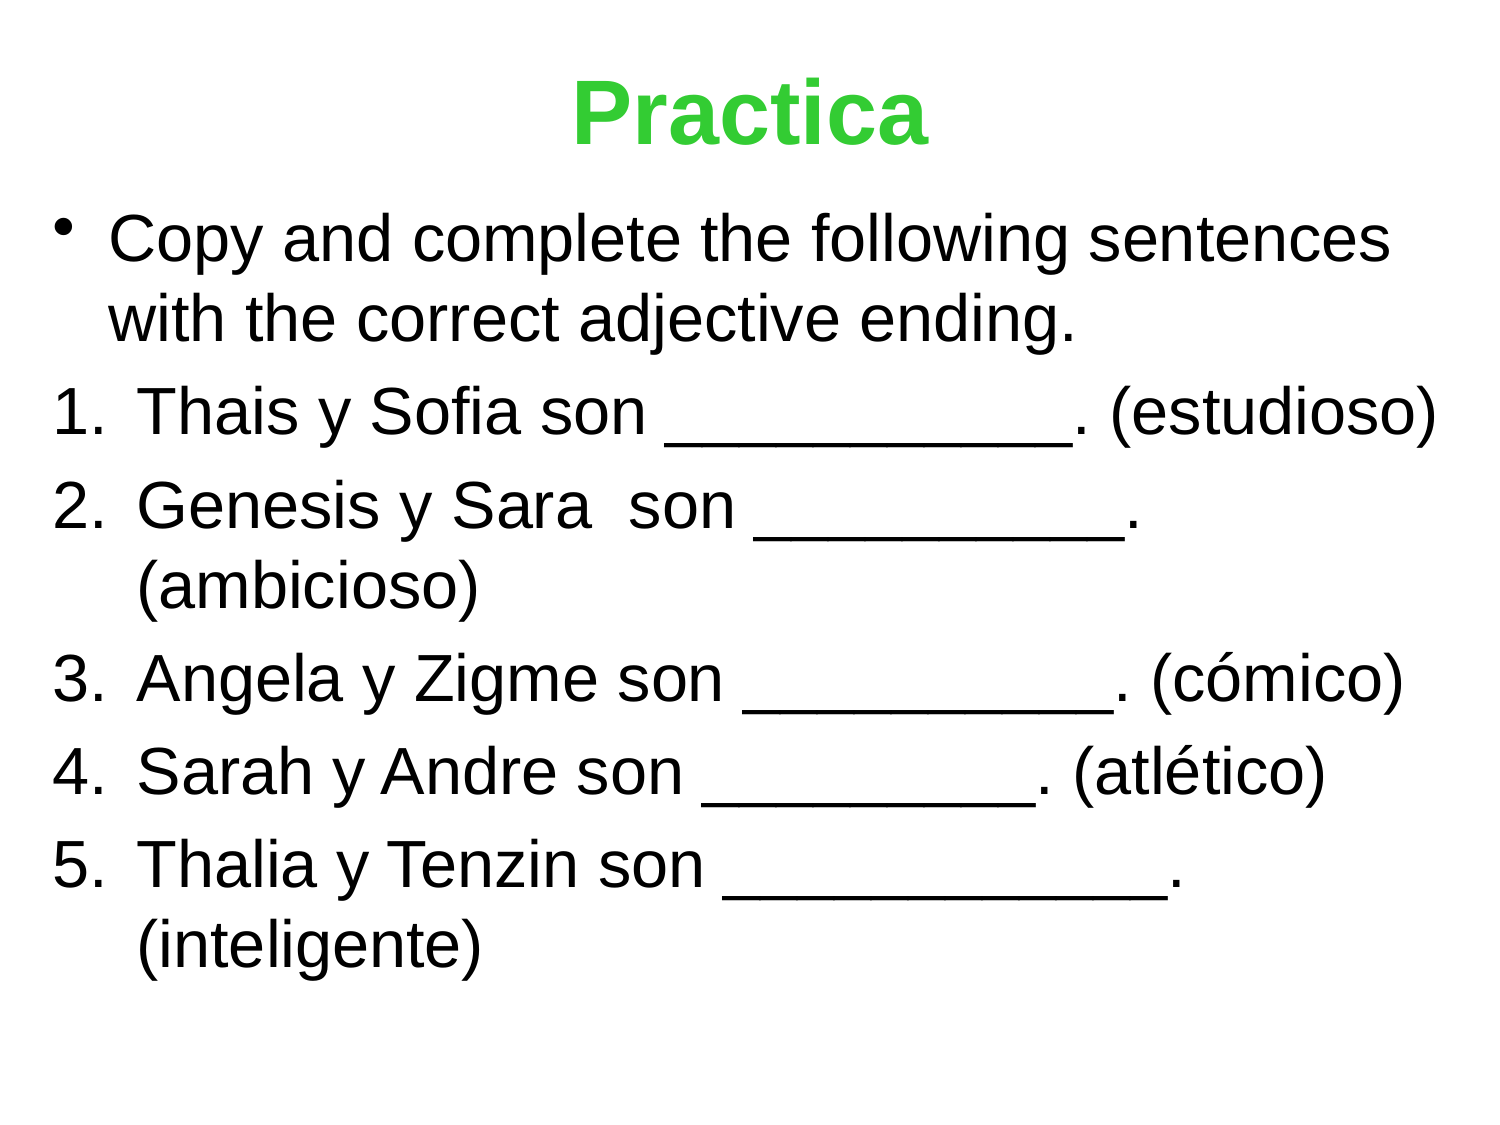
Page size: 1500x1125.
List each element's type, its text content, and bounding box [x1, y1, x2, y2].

text_box Copy and complete the following sentences with the correct adjective ending. Thais y Sofia son ___________. (estudioso) Genesis y Sara son __________. (ambicioso) Angela y Zigme son __________. (cómico) Sarah y Andre son _________. (atlético) Thalia y Tenzin son ____________. (inteligente) [37, 187, 1463, 1000]
text_box Practica [74, 45, 1425, 187]
